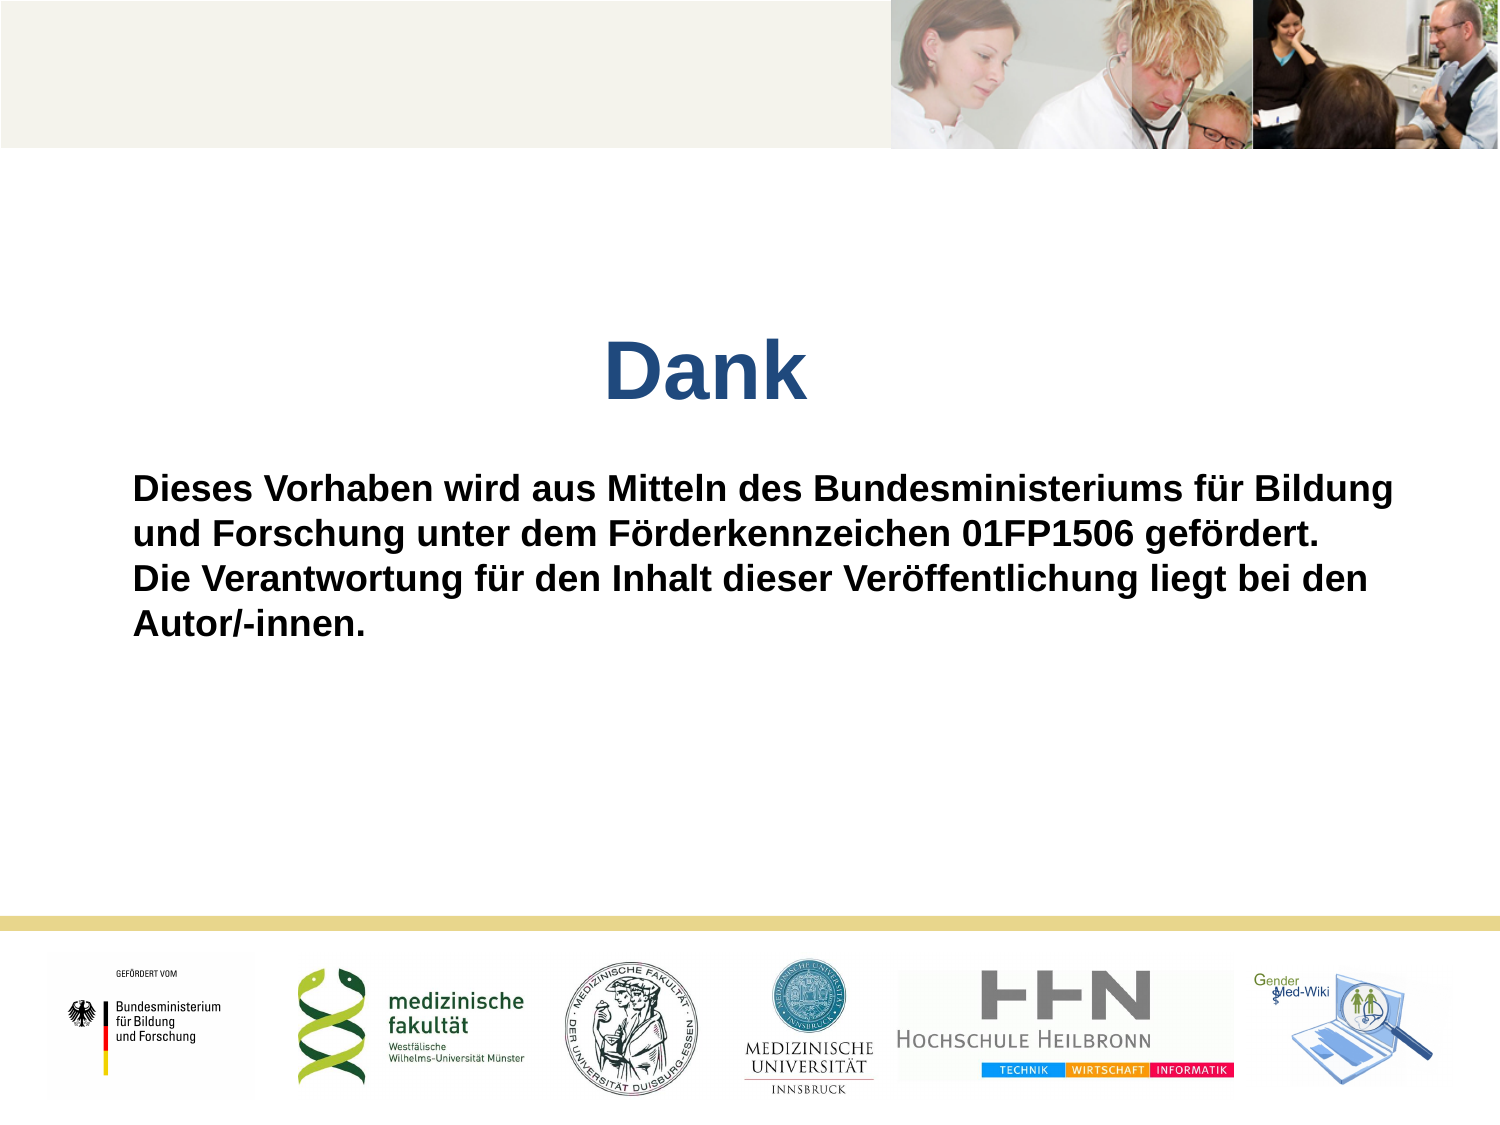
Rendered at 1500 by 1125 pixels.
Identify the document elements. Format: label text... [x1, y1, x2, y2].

picture [298, 952, 1234, 1100]
text_box Dank [324, 284, 1087, 388]
text_box Dieses Vorhaben wird aus Mitteln des Bundesministeriums für Bildung und Forschung unter dem Förderkennzeichen 01FP1506 gefördert. Die Verantwortung für den Inhalt dieser Veröffentlichung liegt bei den Autor/-innen. [117, 456, 1421, 651]
picture [47, 952, 255, 1100]
picture [891, 0, 1500, 150]
picture [1246, 965, 1453, 1087]
